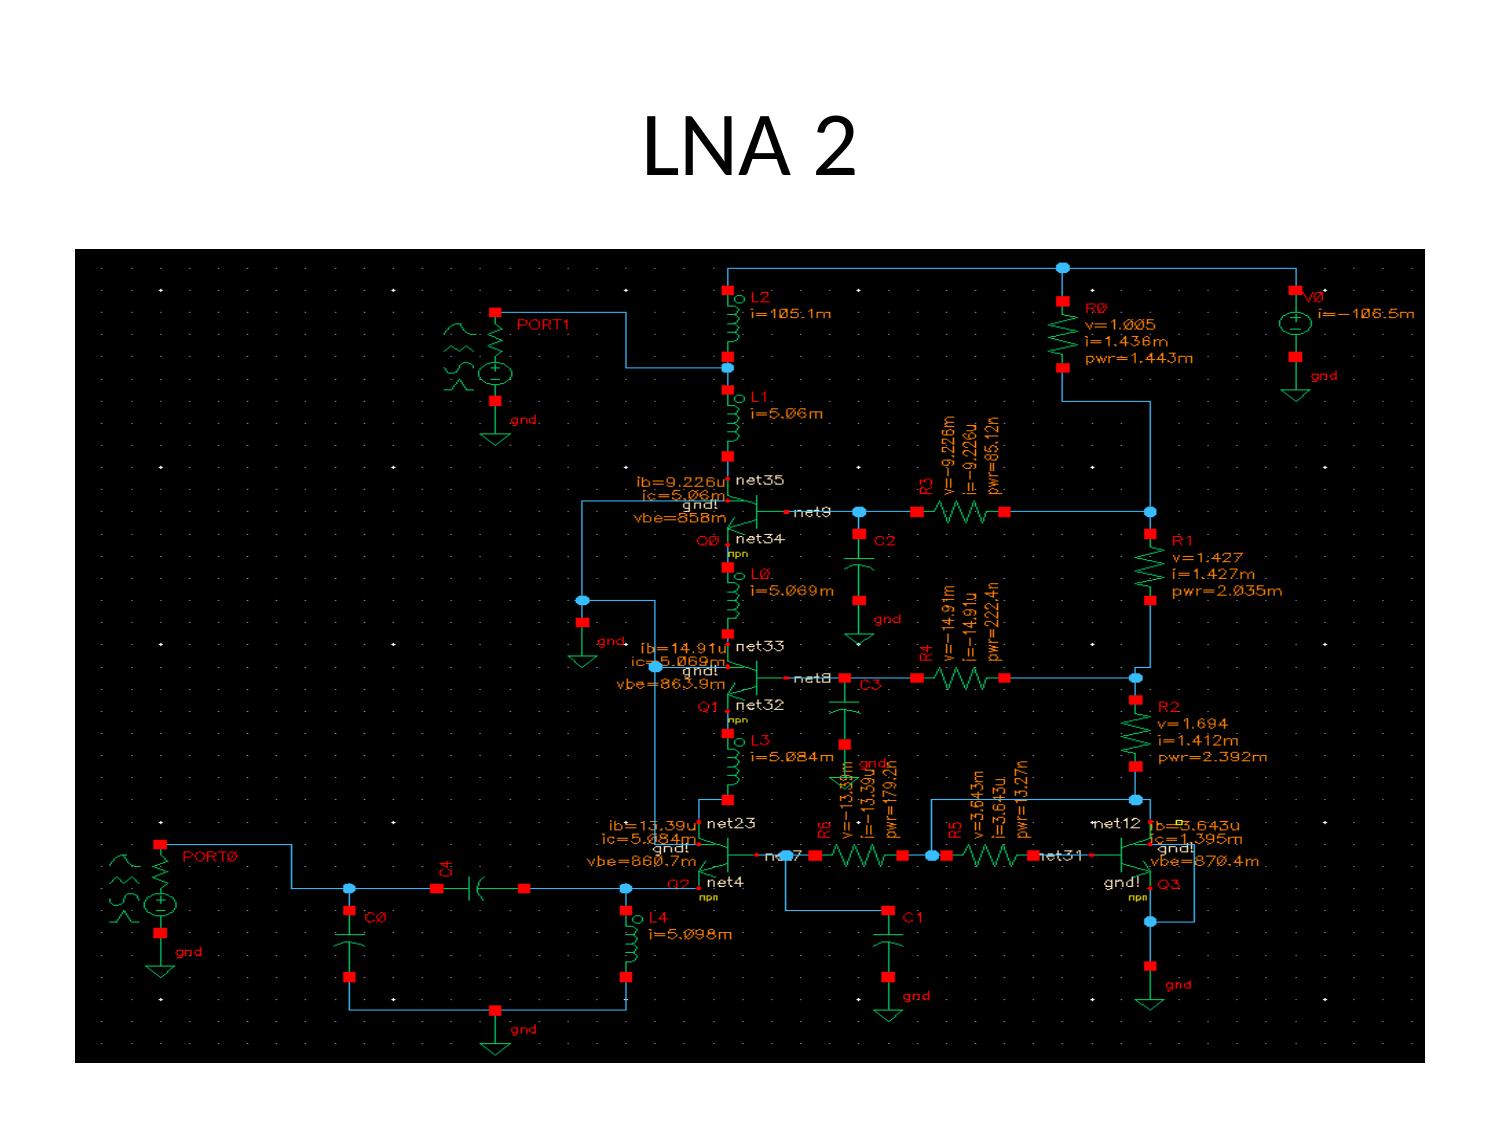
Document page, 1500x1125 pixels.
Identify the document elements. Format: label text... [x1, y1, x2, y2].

title LNA 2 [75, 45, 1425, 233]
picture [74, 249, 1426, 1063]
